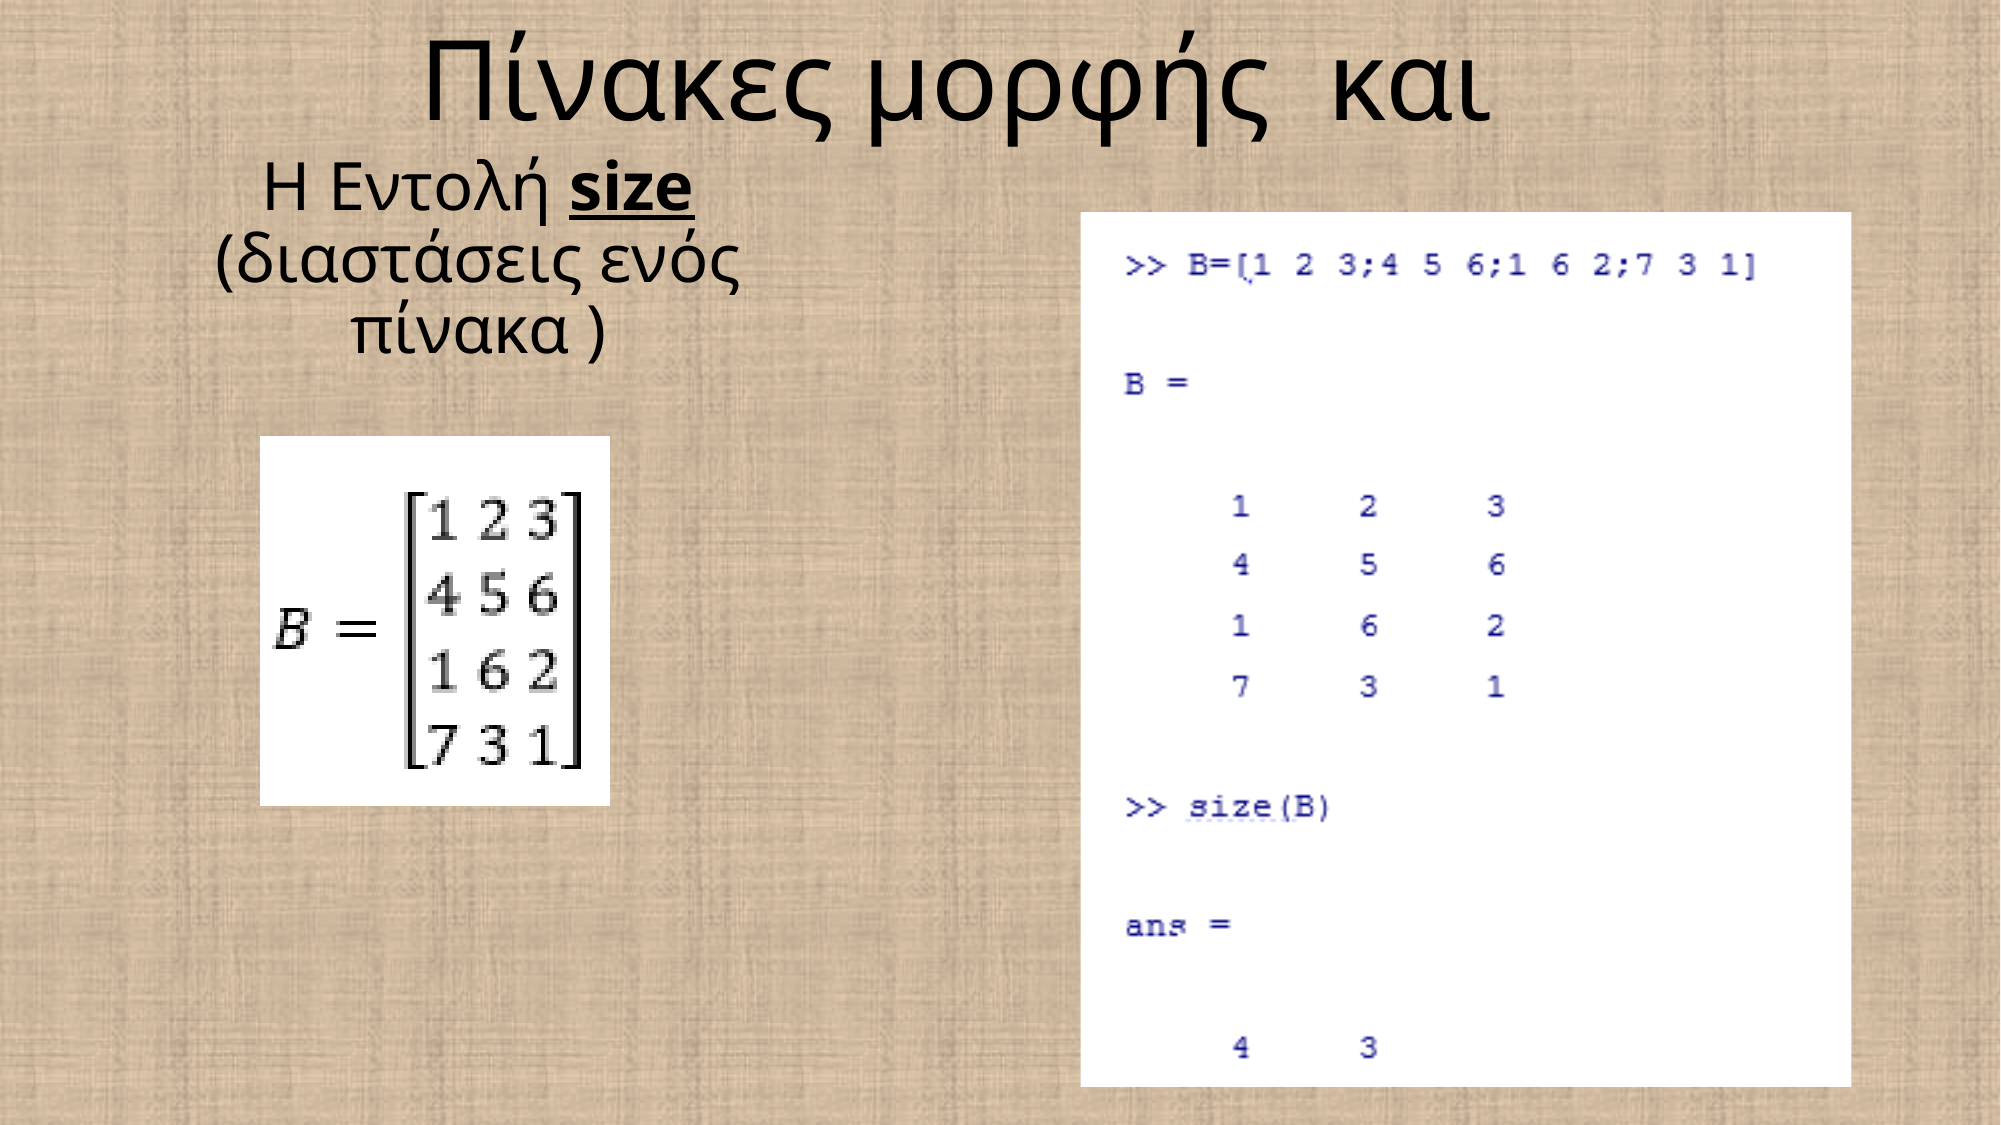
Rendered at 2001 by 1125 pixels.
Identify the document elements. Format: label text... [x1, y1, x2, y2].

text_box Η Εντολή size (διαστάσεις ενός πίνακα ) [103, 212, 853, 376]
picture [260, 436, 612, 808]
picture [1080, 212, 1852, 1087]
